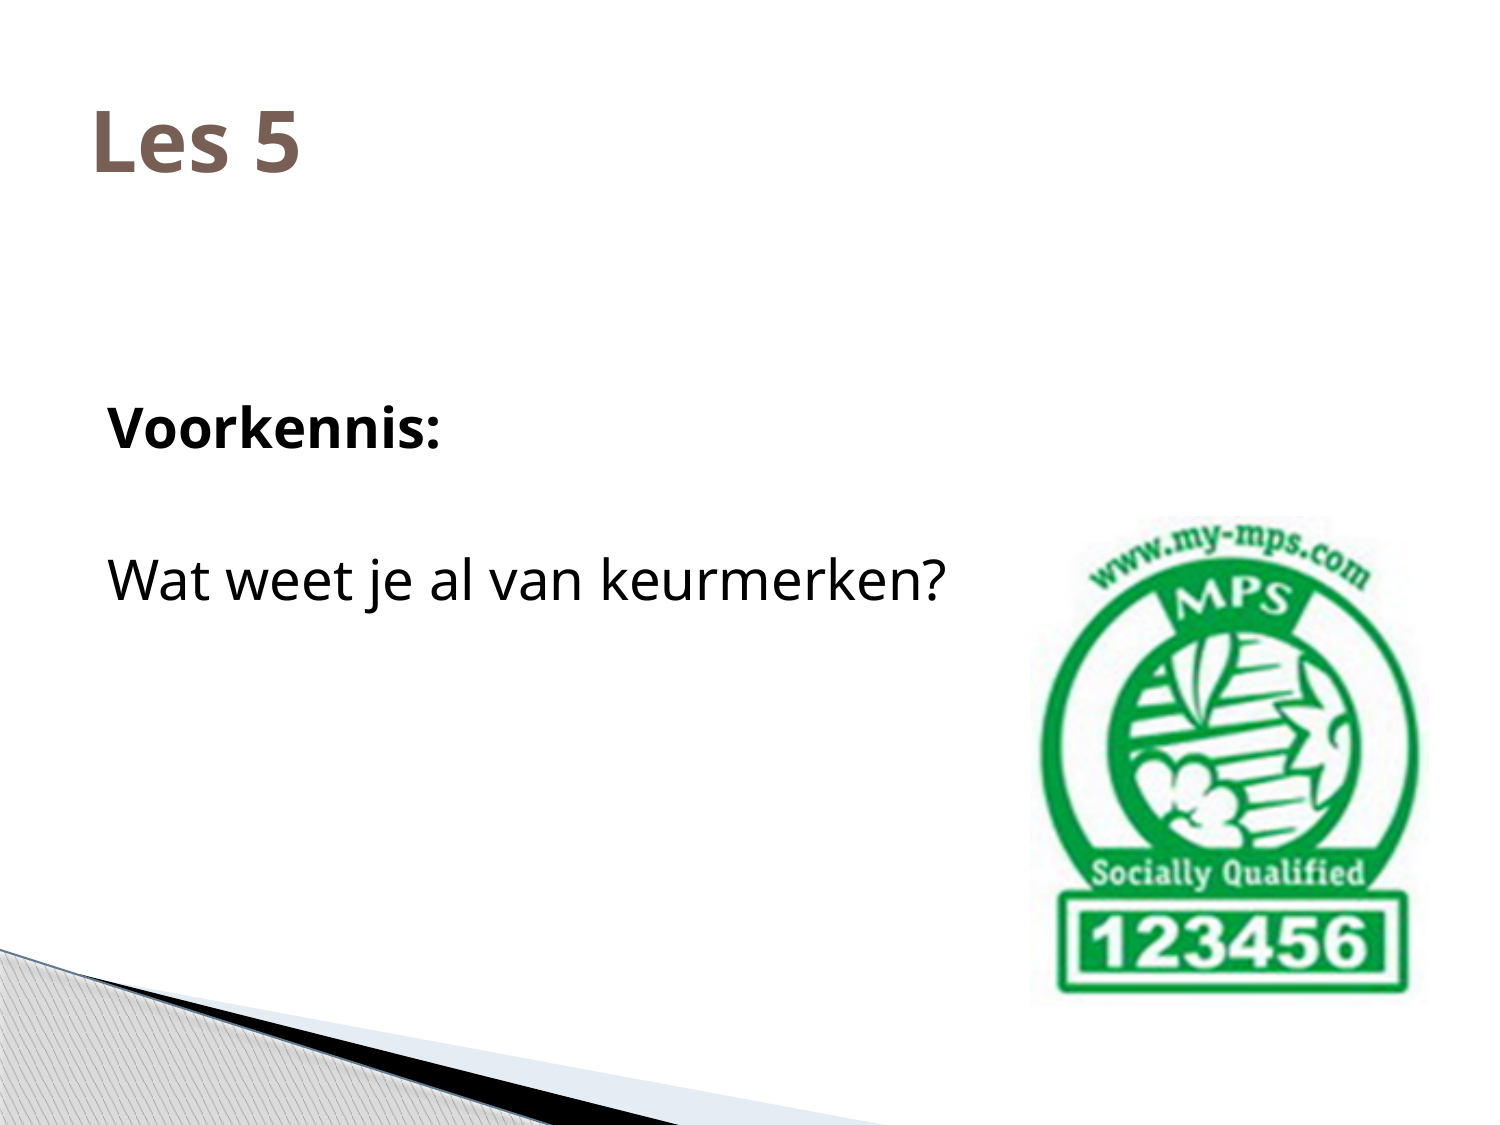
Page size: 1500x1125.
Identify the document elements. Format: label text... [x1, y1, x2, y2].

picture [1030, 516, 1429, 1007]
title Les 5 [75, 45, 1425, 233]
list Voorkennis: Wat weet je al van keurmerken? [75, 385, 1425, 986]
